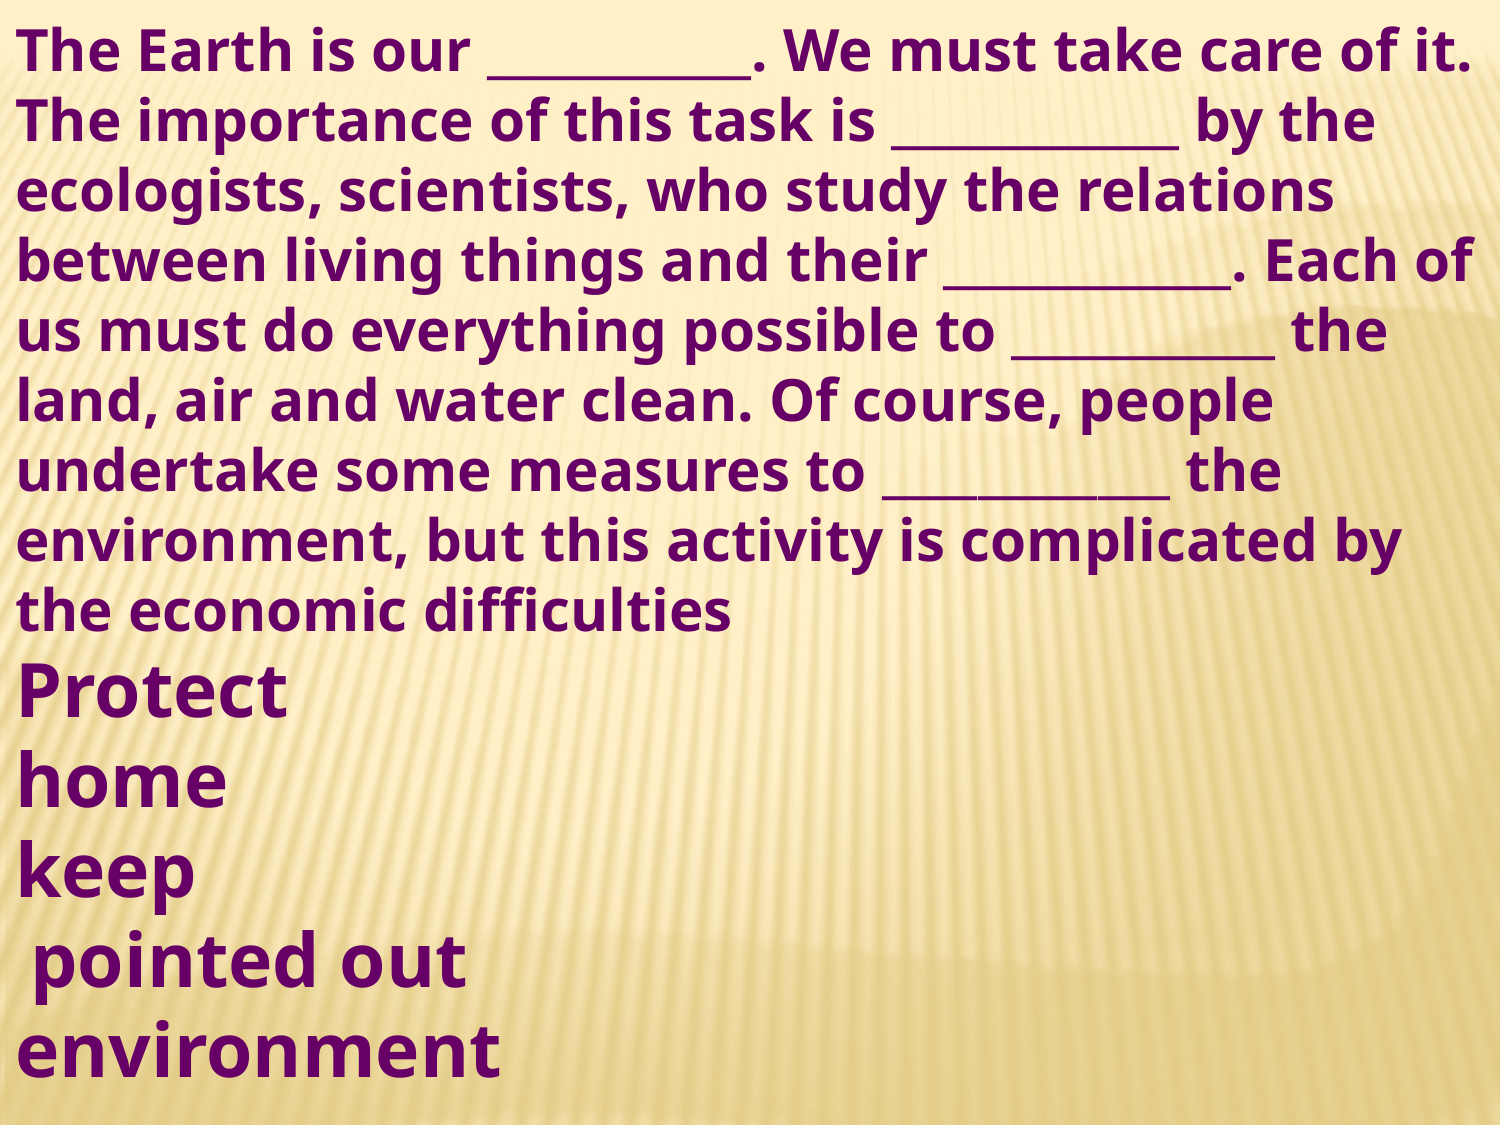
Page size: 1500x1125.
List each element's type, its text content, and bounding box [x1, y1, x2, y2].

text_box The Earth is our ___________. We must take care of it. The importance of this task is ____________ by the ecologists, scientists, who study the relations between living things and their ____________. Each of us must do everything possible to ___________ the land, air and water clean. Of course, people undertake some measures to ____________ the environment, but this activity is complicated by the economic difficulties Protect home keep pointed out environment [0, 5, 1500, 1101]
